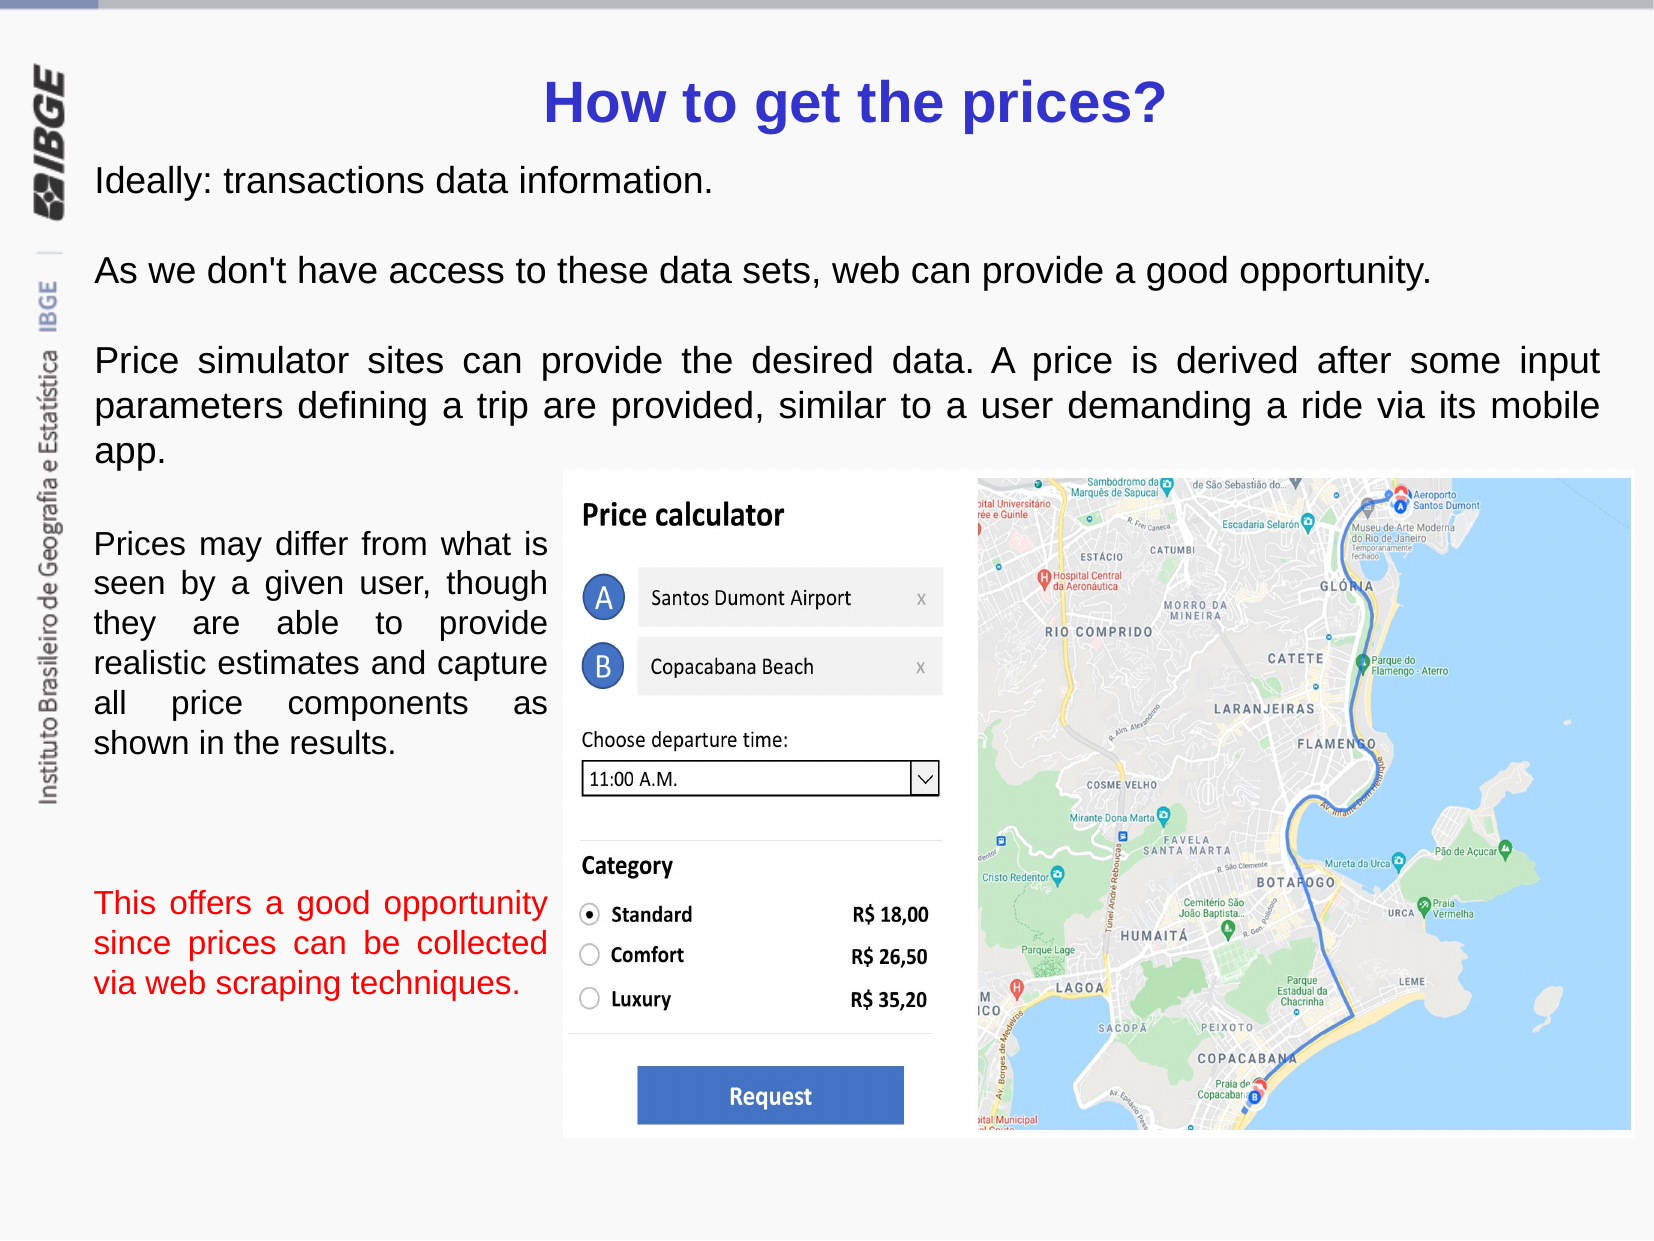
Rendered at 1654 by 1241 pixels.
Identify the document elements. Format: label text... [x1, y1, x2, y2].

text_box Ideally: transactions data information. As we don't have access to these data sets, web can provide a good opportunity. Price simulator sites can provide the desired data. A price is derived after some input parameters defining a trip are provided, similar to a user demanding a ride via its mobile app. [79, 148, 1617, 479]
text_box How to get the prices? [78, 64, 1635, 514]
text_box Prices may differ from what is seen by a given user, though they are able to provide realistic estimates and capture all price components as shown in the results. This offers a good opportunity since prices can be collected via web scraping techniques. [78, 514, 558, 964]
picture [0, 0, 1654, 1240]
text_box How to get the prices? [78, 964, 558, 1138]
